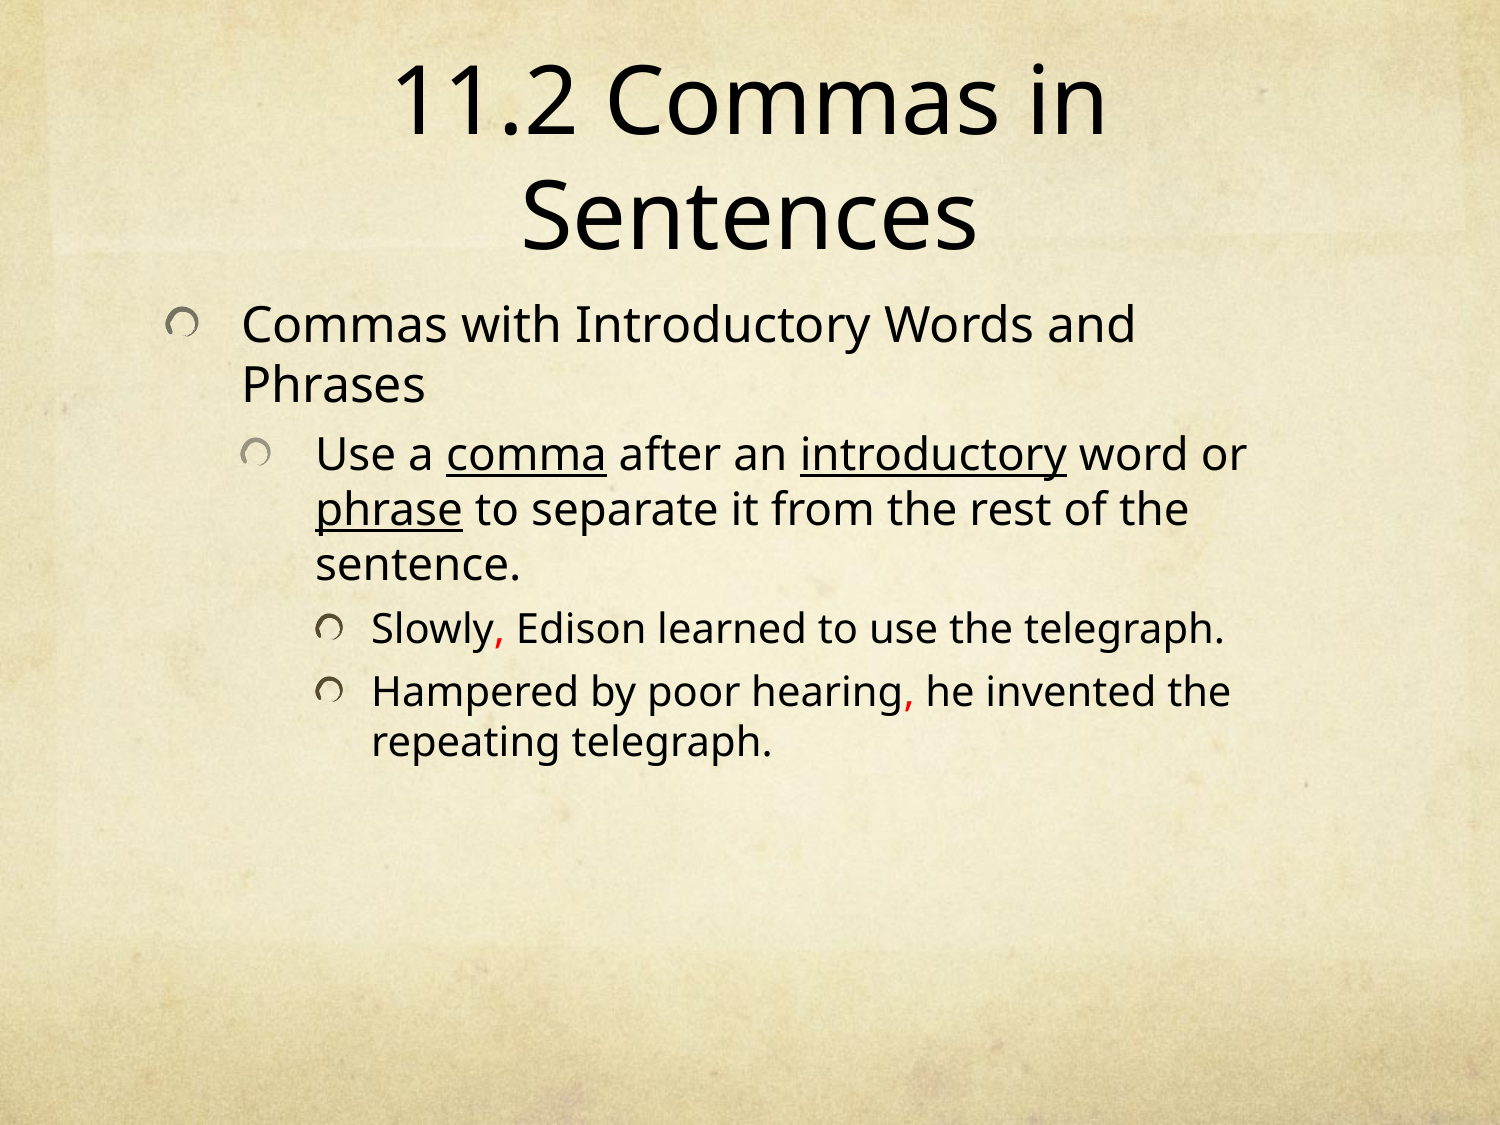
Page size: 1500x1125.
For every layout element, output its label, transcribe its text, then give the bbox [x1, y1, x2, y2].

picture [0, 0, 1500, 1125]
title 11.2 Commas in Sentences [150, 82, 1350, 225]
list Commas with Introductory Words and Phrases Use a comma after an introductory word or phrase to separate it from the rest of the sentence. Slowly, Edison learned to use the telegraph. Hampered by poor hearing, he invented the repeating telegraph. [150, 284, 1350, 950]
